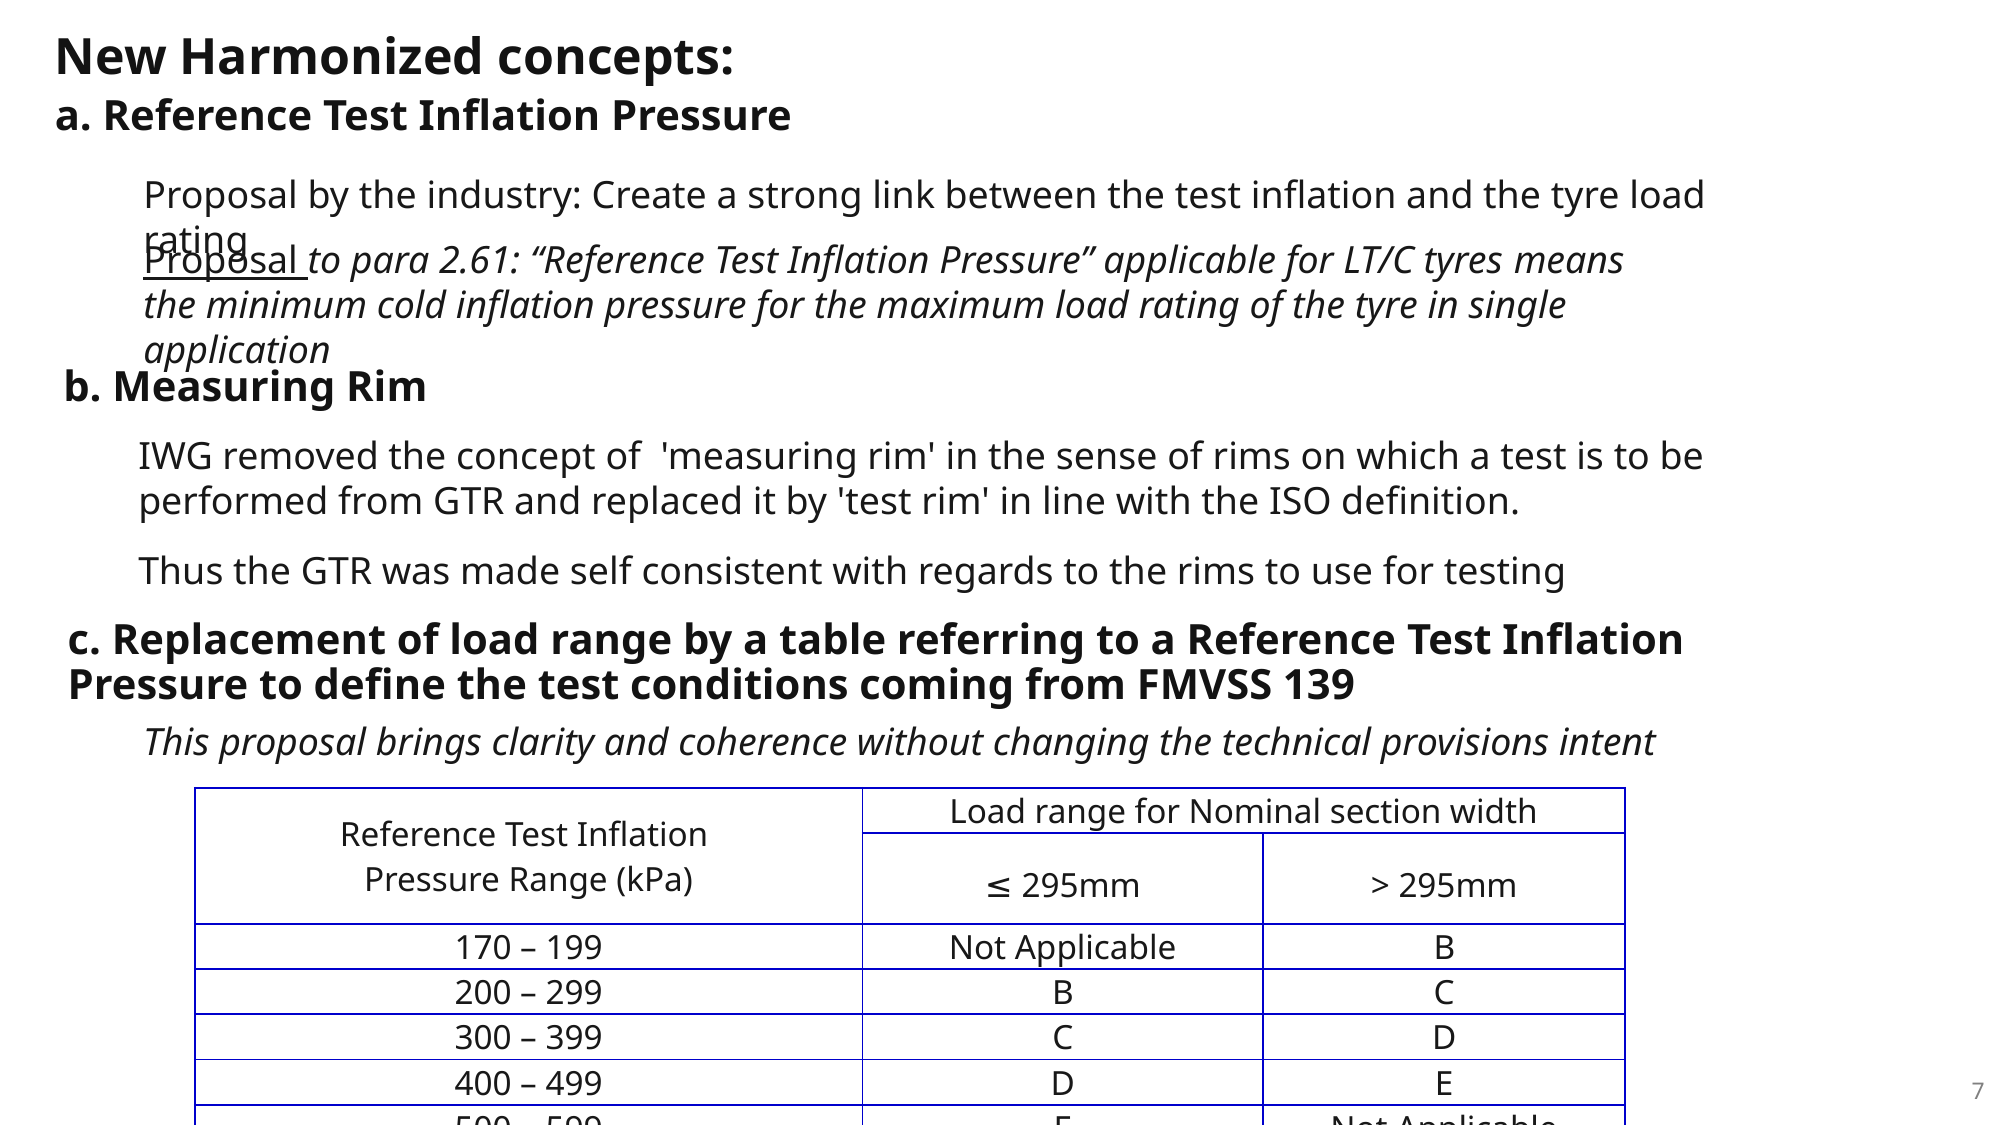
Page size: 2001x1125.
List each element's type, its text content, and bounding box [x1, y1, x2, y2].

table_cell E [863, 1106, 1262, 1125]
text_box New Harmonized concepts: [40, 17, 910, 92]
list c. Replacement of load range by a table referring to a Reference Test Inflation Pressure to define the test conditions coming from FMVSS 139 [53, 624, 1882, 704]
list a. Reference Test Inflation Pressure [40, 95, 1755, 147]
table_cell 170 – 199 [196, 925, 862, 968]
text_box This proposal brings clarity and coherence without changing the technical provisions intent [128, 710, 1962, 770]
table_header Reference Test Inflation Pressure Range (kPa) [196, 789, 862, 923]
table_cell 400 – 499 [196, 1060, 862, 1104]
table_cell B [863, 970, 1262, 1013]
table_cell D [863, 1060, 1262, 1104]
table_cell 500 – 599 [196, 1106, 862, 1125]
table_header Load range for Nominal section width [863, 789, 1624, 832]
table_cell > 295mm [1264, 834, 1624, 923]
text_box b. Measuring Rim [48, 366, 1763, 418]
text_box IWG removed the concept of 'measuring rim' in the sense of rims on which a test is to be performed from GTR and replaced it by 'test rim' in line with the ISO definition. Thus the GTR was made self consistent with regards to the rims to use for testing [48, 424, 1844, 600]
slide_number 7 [1938, 1073, 2000, 1111]
text_box Proposal by the industry: Create a strong link between the test inflation and the tyre load rating [128, 164, 1772, 269]
table_cell 200 – 299 [196, 970, 862, 1013]
table_cell Not Applicable [863, 925, 1262, 968]
text_box Proposal to para 2.61: “Reference Test Inflation Pressure” applicable for LT/C tyres means the minimum cold inflation pressure for the maximum load rating of the tyre in single application [128, 228, 1692, 366]
table_cell D [1264, 1015, 1624, 1059]
table_cell C [863, 1015, 1262, 1059]
table_cell E [1264, 1060, 1624, 1104]
table_cell ≤ 295mm [863, 834, 1262, 923]
table_cell C [1264, 970, 1624, 1013]
table_cell Not Applicable [1264, 1106, 1624, 1125]
table_cell 300 – 399 [196, 1015, 862, 1059]
table_cell B [1264, 925, 1624, 968]
